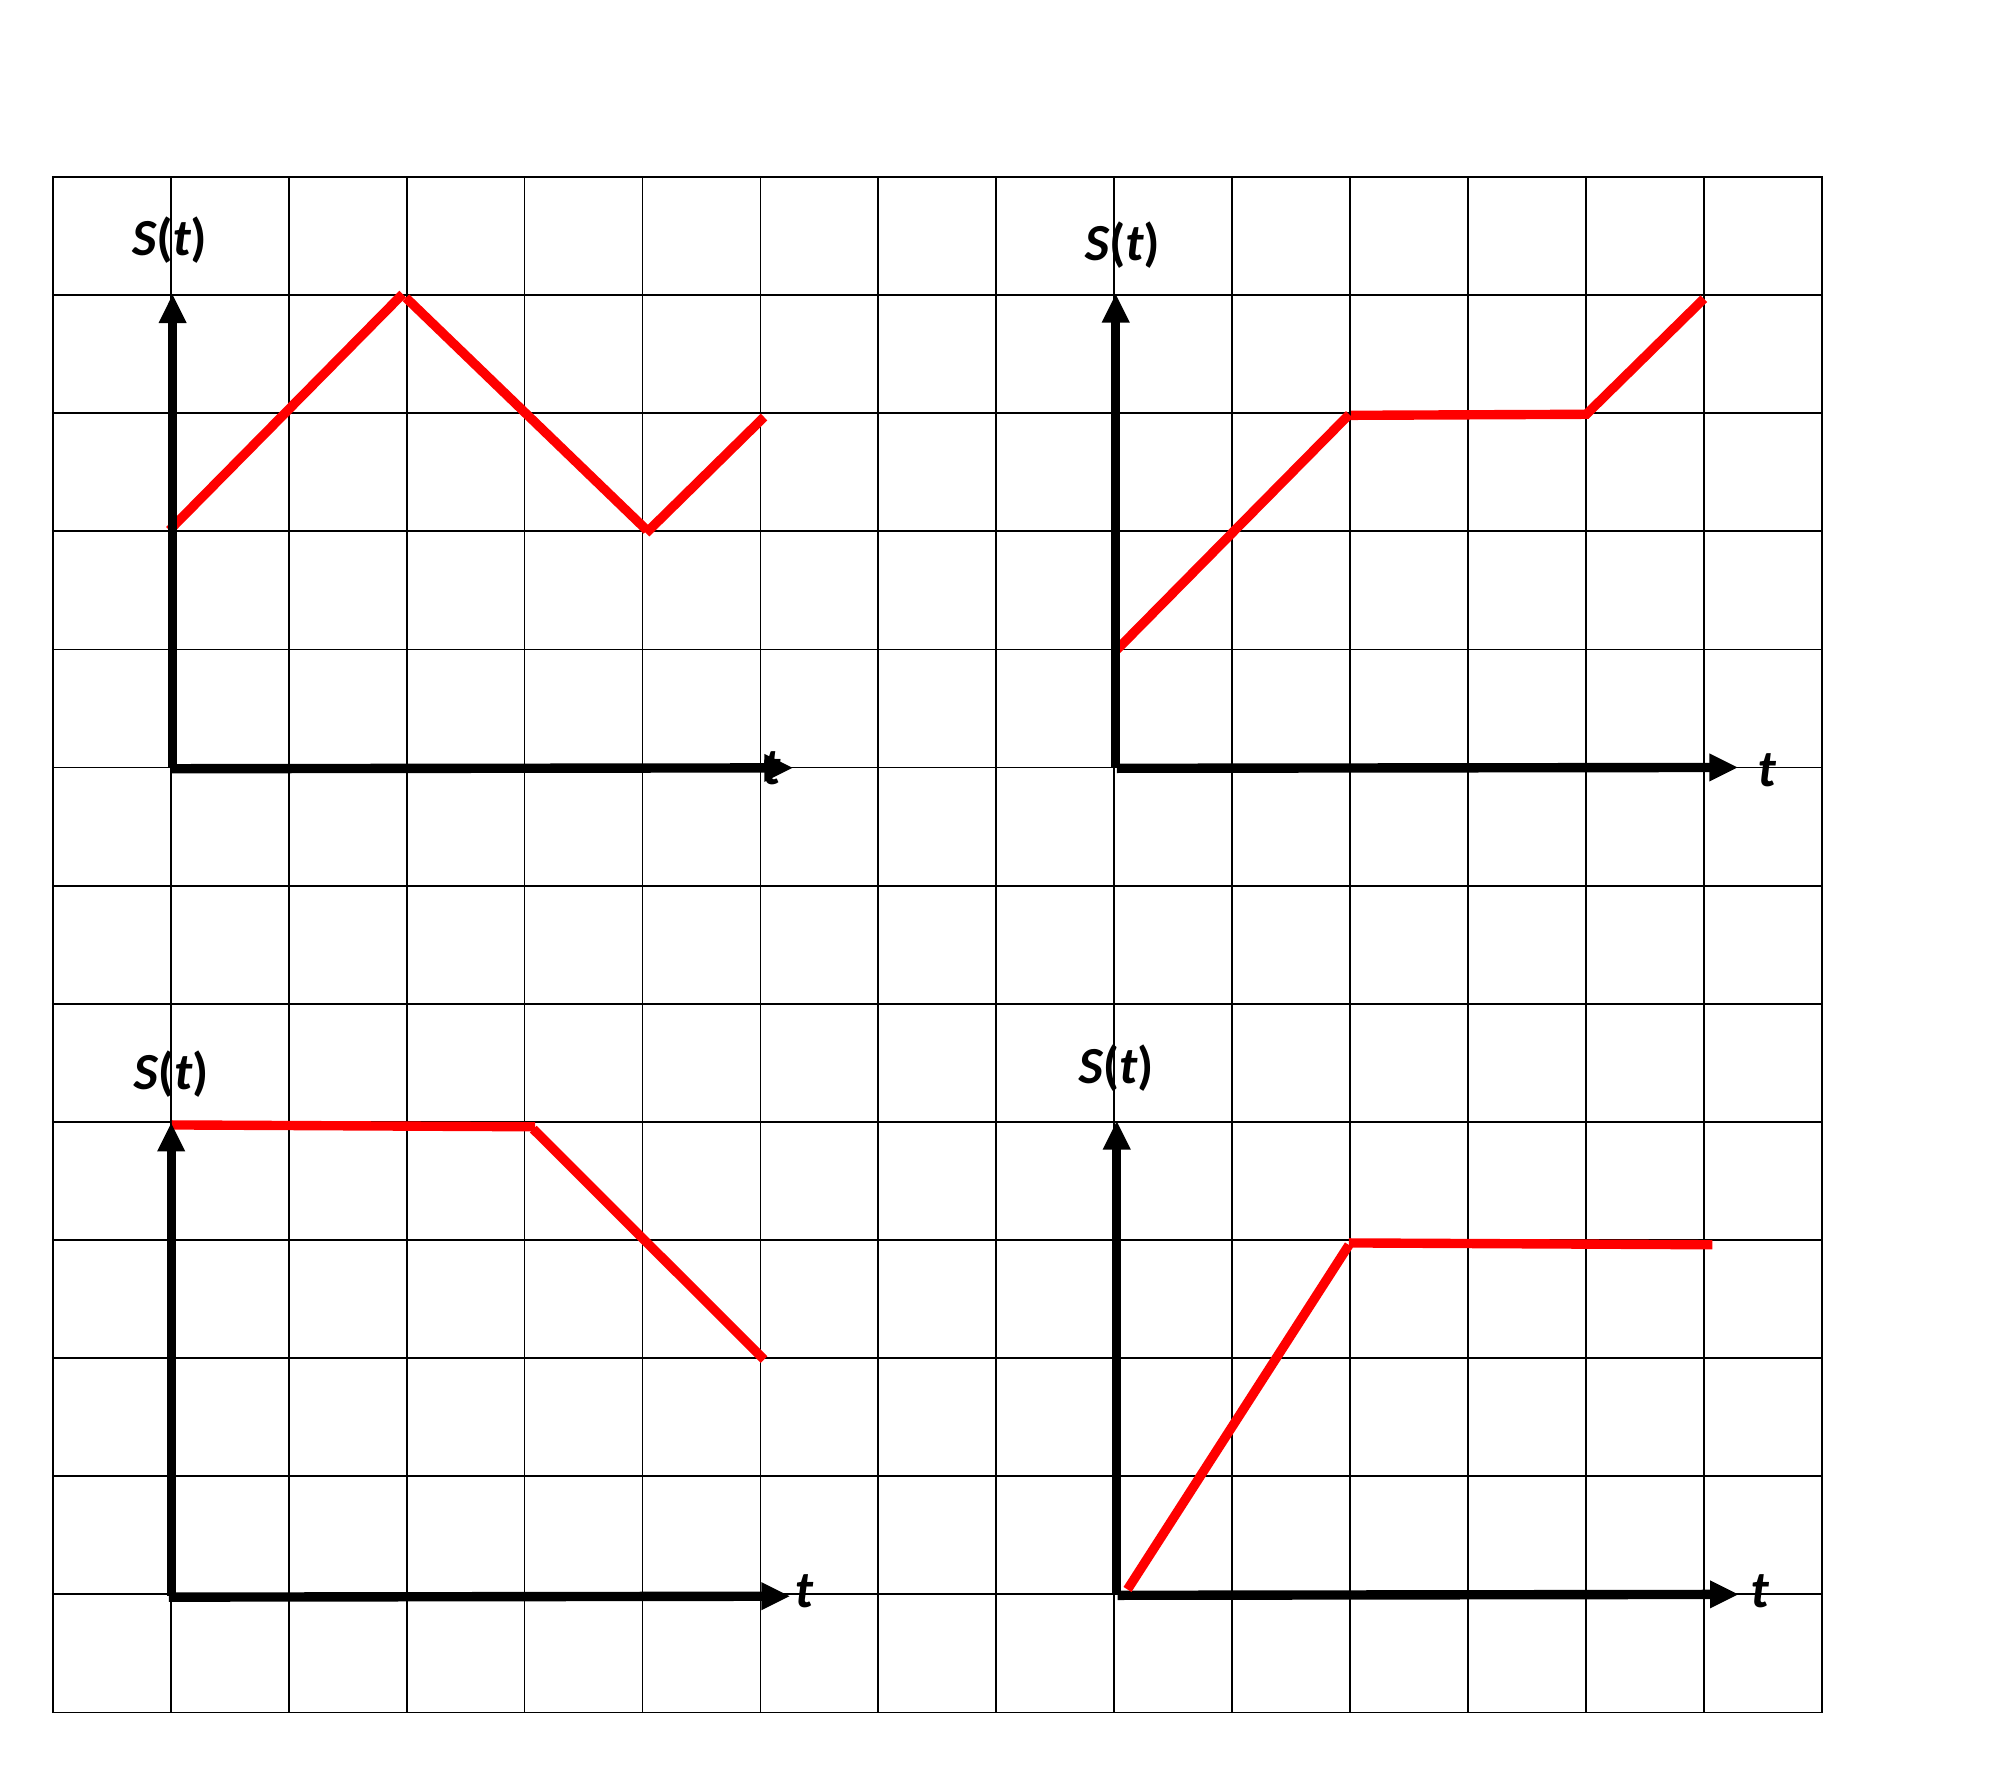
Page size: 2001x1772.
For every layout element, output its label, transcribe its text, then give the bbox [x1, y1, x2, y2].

table_cell [1587, 650, 1703, 762]
table_cell [408, 887, 524, 1003]
table_cell [879, 1123, 995, 1239]
table_cell [1121, 1477, 1127, 1590]
table_cell [997, 414, 1111, 530]
table_header [879, 178, 995, 294]
table_header [1469, 178, 1585, 294]
table_header [1115, 178, 1231, 294]
table_cell [408, 1359, 524, 1475]
table_cell [1705, 887, 1821, 1003]
table_cell [765, 1241, 877, 1357]
table_cell [1469, 773, 1585, 885]
table_cell [408, 1477, 524, 1592]
table_cell [1705, 414, 1821, 530]
table_header [1705, 178, 1821, 294]
table_cell [1469, 1359, 1585, 1475]
text_box t [1742, 726, 1791, 804]
table_cell [761, 1123, 877, 1239]
table_cell [172, 1602, 288, 1712]
table_cell [761, 1005, 877, 1121]
table_cell [176, 1130, 288, 1239]
table_cell [997, 1477, 1112, 1593]
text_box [405, 297, 647, 531]
table_cell [761, 1595, 877, 1712]
table_cell [643, 773, 760, 885]
table_cell [1351, 1123, 1467, 1238]
table_cell [408, 650, 524, 763]
table_cell [643, 1477, 760, 1591]
table_cell [408, 1131, 524, 1239]
table_cell [1119, 1123, 1231, 1239]
text_box t [780, 1547, 828, 1626]
table_cell [54, 1005, 170, 1121]
table_cell [1121, 1241, 1231, 1357]
table_cell [1469, 532, 1585, 649]
table_cell [1469, 887, 1585, 1003]
table_cell [1469, 419, 1585, 530]
table_cell [525, 650, 642, 763]
table_cell [536, 1123, 642, 1128]
table_cell [1351, 1477, 1467, 1590]
table_cell [525, 1132, 533, 1239]
table_cell [54, 296, 169, 412]
table_cell [176, 1359, 288, 1475]
table_cell [1587, 1359, 1703, 1475]
table_cell [290, 1602, 406, 1712]
table_cell [761, 532, 877, 649]
table_cell [997, 768, 1113, 885]
table_cell [525, 532, 642, 649]
table_cell [290, 1005, 406, 1121]
table_cell [643, 1005, 760, 1121]
table_cell [1587, 1123, 1703, 1239]
table_cell [997, 1241, 1112, 1357]
table_cell [54, 414, 168, 530]
table_cell [1469, 1123, 1585, 1239]
table_cell [1587, 1005, 1703, 1121]
table_cell [525, 887, 642, 1003]
table_header [525, 178, 642, 294]
table_cell [1705, 650, 1821, 767]
table_cell [761, 887, 877, 1003]
table_cell [997, 887, 1113, 1003]
table_cell [879, 532, 995, 649]
text_box t [747, 724, 796, 802]
table_cell [1469, 1600, 1585, 1712]
table_cell [54, 887, 170, 1003]
table_header [643, 178, 760, 294]
table_cell [1587, 773, 1703, 885]
table_cell [1705, 1123, 1821, 1239]
table_cell [643, 296, 760, 412]
text_box S(t) [117, 195, 222, 274]
table_cell [1120, 651, 1231, 763]
table_cell [54, 1595, 170, 1712]
table_cell [1115, 768, 1231, 885]
table_cell [54, 768, 170, 885]
table_cell [525, 1602, 642, 1712]
table_cell [408, 1602, 524, 1712]
table_cell [1705, 1477, 1821, 1593]
table_cell [1705, 532, 1821, 649]
table_cell [997, 532, 1111, 649]
table_cell [997, 1005, 1113, 1121]
table_cell [525, 1005, 642, 1121]
table_cell [1705, 1359, 1821, 1475]
table_cell [879, 768, 995, 885]
table_cell [1351, 1600, 1467, 1712]
table_header [172, 178, 288, 293]
table_cell [1587, 532, 1703, 649]
table_cell [879, 650, 995, 767]
table_cell [408, 773, 524, 885]
table_cell [290, 1131, 406, 1239]
table_cell [761, 1477, 877, 1593]
table_cell [763, 414, 877, 530]
table_cell [643, 887, 760, 1003]
table_cell [1115, 1595, 1231, 1712]
table_cell [997, 1359, 1112, 1475]
table_cell [290, 887, 406, 1003]
table_cell [1587, 887, 1703, 1003]
table_cell [1351, 887, 1467, 1003]
table_cell [176, 1241, 288, 1357]
table_cell [1351, 420, 1467, 530]
table_cell [54, 532, 168, 649]
table_cell [408, 1005, 524, 1121]
table_cell [879, 296, 995, 412]
table_cell [879, 1359, 995, 1475]
table_cell [643, 650, 760, 763]
table_cell [176, 1477, 288, 1592]
table_cell [54, 1123, 170, 1239]
table_cell [172, 774, 288, 885]
table_cell [1705, 768, 1821, 885]
table_cell [172, 887, 288, 1003]
table_cell [1587, 1249, 1703, 1357]
table_cell [1351, 650, 1467, 763]
table_cell [408, 1241, 524, 1357]
table_cell [1233, 887, 1349, 1003]
table_cell [525, 773, 642, 885]
table_cell [54, 650, 168, 767]
table_cell [525, 1241, 533, 1357]
table_cell [1121, 1359, 1127, 1475]
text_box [1127, 1245, 1349, 1590]
table_cell [290, 1477, 406, 1592]
table_cell [761, 1359, 877, 1475]
table_cell [1587, 415, 1703, 530]
table_cell [290, 774, 406, 885]
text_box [646, 417, 765, 534]
table_cell [1351, 532, 1467, 649]
table_cell [1233, 773, 1349, 885]
text_box S(t) [1070, 200, 1175, 278]
table_cell [643, 1601, 760, 1712]
table_cell [879, 1005, 995, 1121]
table_cell [1233, 651, 1349, 763]
table_cell [172, 1005, 288, 1120]
table_cell [1469, 1005, 1585, 1121]
table_cell [1233, 1123, 1349, 1239]
text_box S(t) [118, 1030, 224, 1108]
table_cell [1233, 1241, 1348, 1245]
table_cell [54, 1477, 167, 1593]
table_cell [1351, 1005, 1467, 1121]
table_header [1587, 178, 1703, 294]
table_cell [290, 650, 406, 763]
table_cell [1469, 1249, 1585, 1357]
table_cell [997, 1595, 1113, 1712]
table_header [1351, 178, 1467, 294]
table_cell [879, 1241, 995, 1357]
table_cell [1469, 296, 1585, 410]
table_cell [1469, 1477, 1585, 1590]
table_cell [1115, 1005, 1231, 1121]
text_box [533, 1128, 765, 1360]
table_cell [643, 1123, 760, 1128]
table_cell [1233, 1600, 1349, 1712]
table_header [1233, 178, 1349, 294]
table_cell [177, 650, 288, 764]
table_header [997, 178, 1113, 294]
table_cell [997, 296, 1113, 412]
table_cell [290, 532, 406, 649]
table_cell [1705, 1595, 1821, 1712]
table_cell [1351, 1248, 1467, 1357]
table_cell [879, 887, 995, 1003]
table_cell [177, 532, 288, 649]
text_box S(t) [1063, 1024, 1169, 1102]
table_cell [761, 296, 877, 412]
table_cell [761, 768, 877, 885]
table_cell [1587, 1600, 1703, 1712]
table_header [290, 178, 406, 294]
table_cell [525, 1359, 642, 1475]
table_cell [1705, 1241, 1821, 1357]
table_cell [1705, 296, 1821, 412]
table_header [408, 178, 524, 294]
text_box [169, 293, 403, 531]
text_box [1585, 298, 1704, 415]
table_cell [408, 532, 524, 649]
table_header [54, 178, 170, 294]
table_cell [1469, 650, 1585, 763]
text_box t [1735, 1547, 1784, 1626]
table_cell [879, 1477, 995, 1593]
table_cell [1351, 1359, 1467, 1475]
table_cell [54, 1241, 167, 1357]
table_cell [1115, 887, 1231, 1003]
table_cell [1118, 296, 1231, 412]
table_cell [1351, 296, 1467, 410]
table_cell [997, 650, 1111, 767]
table_cell [525, 1477, 642, 1591]
table_cell [1351, 773, 1467, 885]
table_header [761, 178, 877, 294]
table_cell [1705, 1005, 1821, 1121]
table_cell [643, 534, 760, 649]
table_cell [761, 650, 877, 767]
table_cell [1233, 1005, 1349, 1121]
table_cell [290, 1241, 406, 1357]
table_cell [1587, 1477, 1703, 1589]
table_cell [1233, 296, 1349, 412]
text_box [1116, 414, 1350, 651]
table_cell [54, 1359, 167, 1475]
table_cell [879, 414, 995, 530]
table_cell [879, 1595, 995, 1712]
table_cell [643, 1360, 760, 1475]
table_cell [997, 1123, 1113, 1239]
table_cell [290, 1359, 406, 1475]
